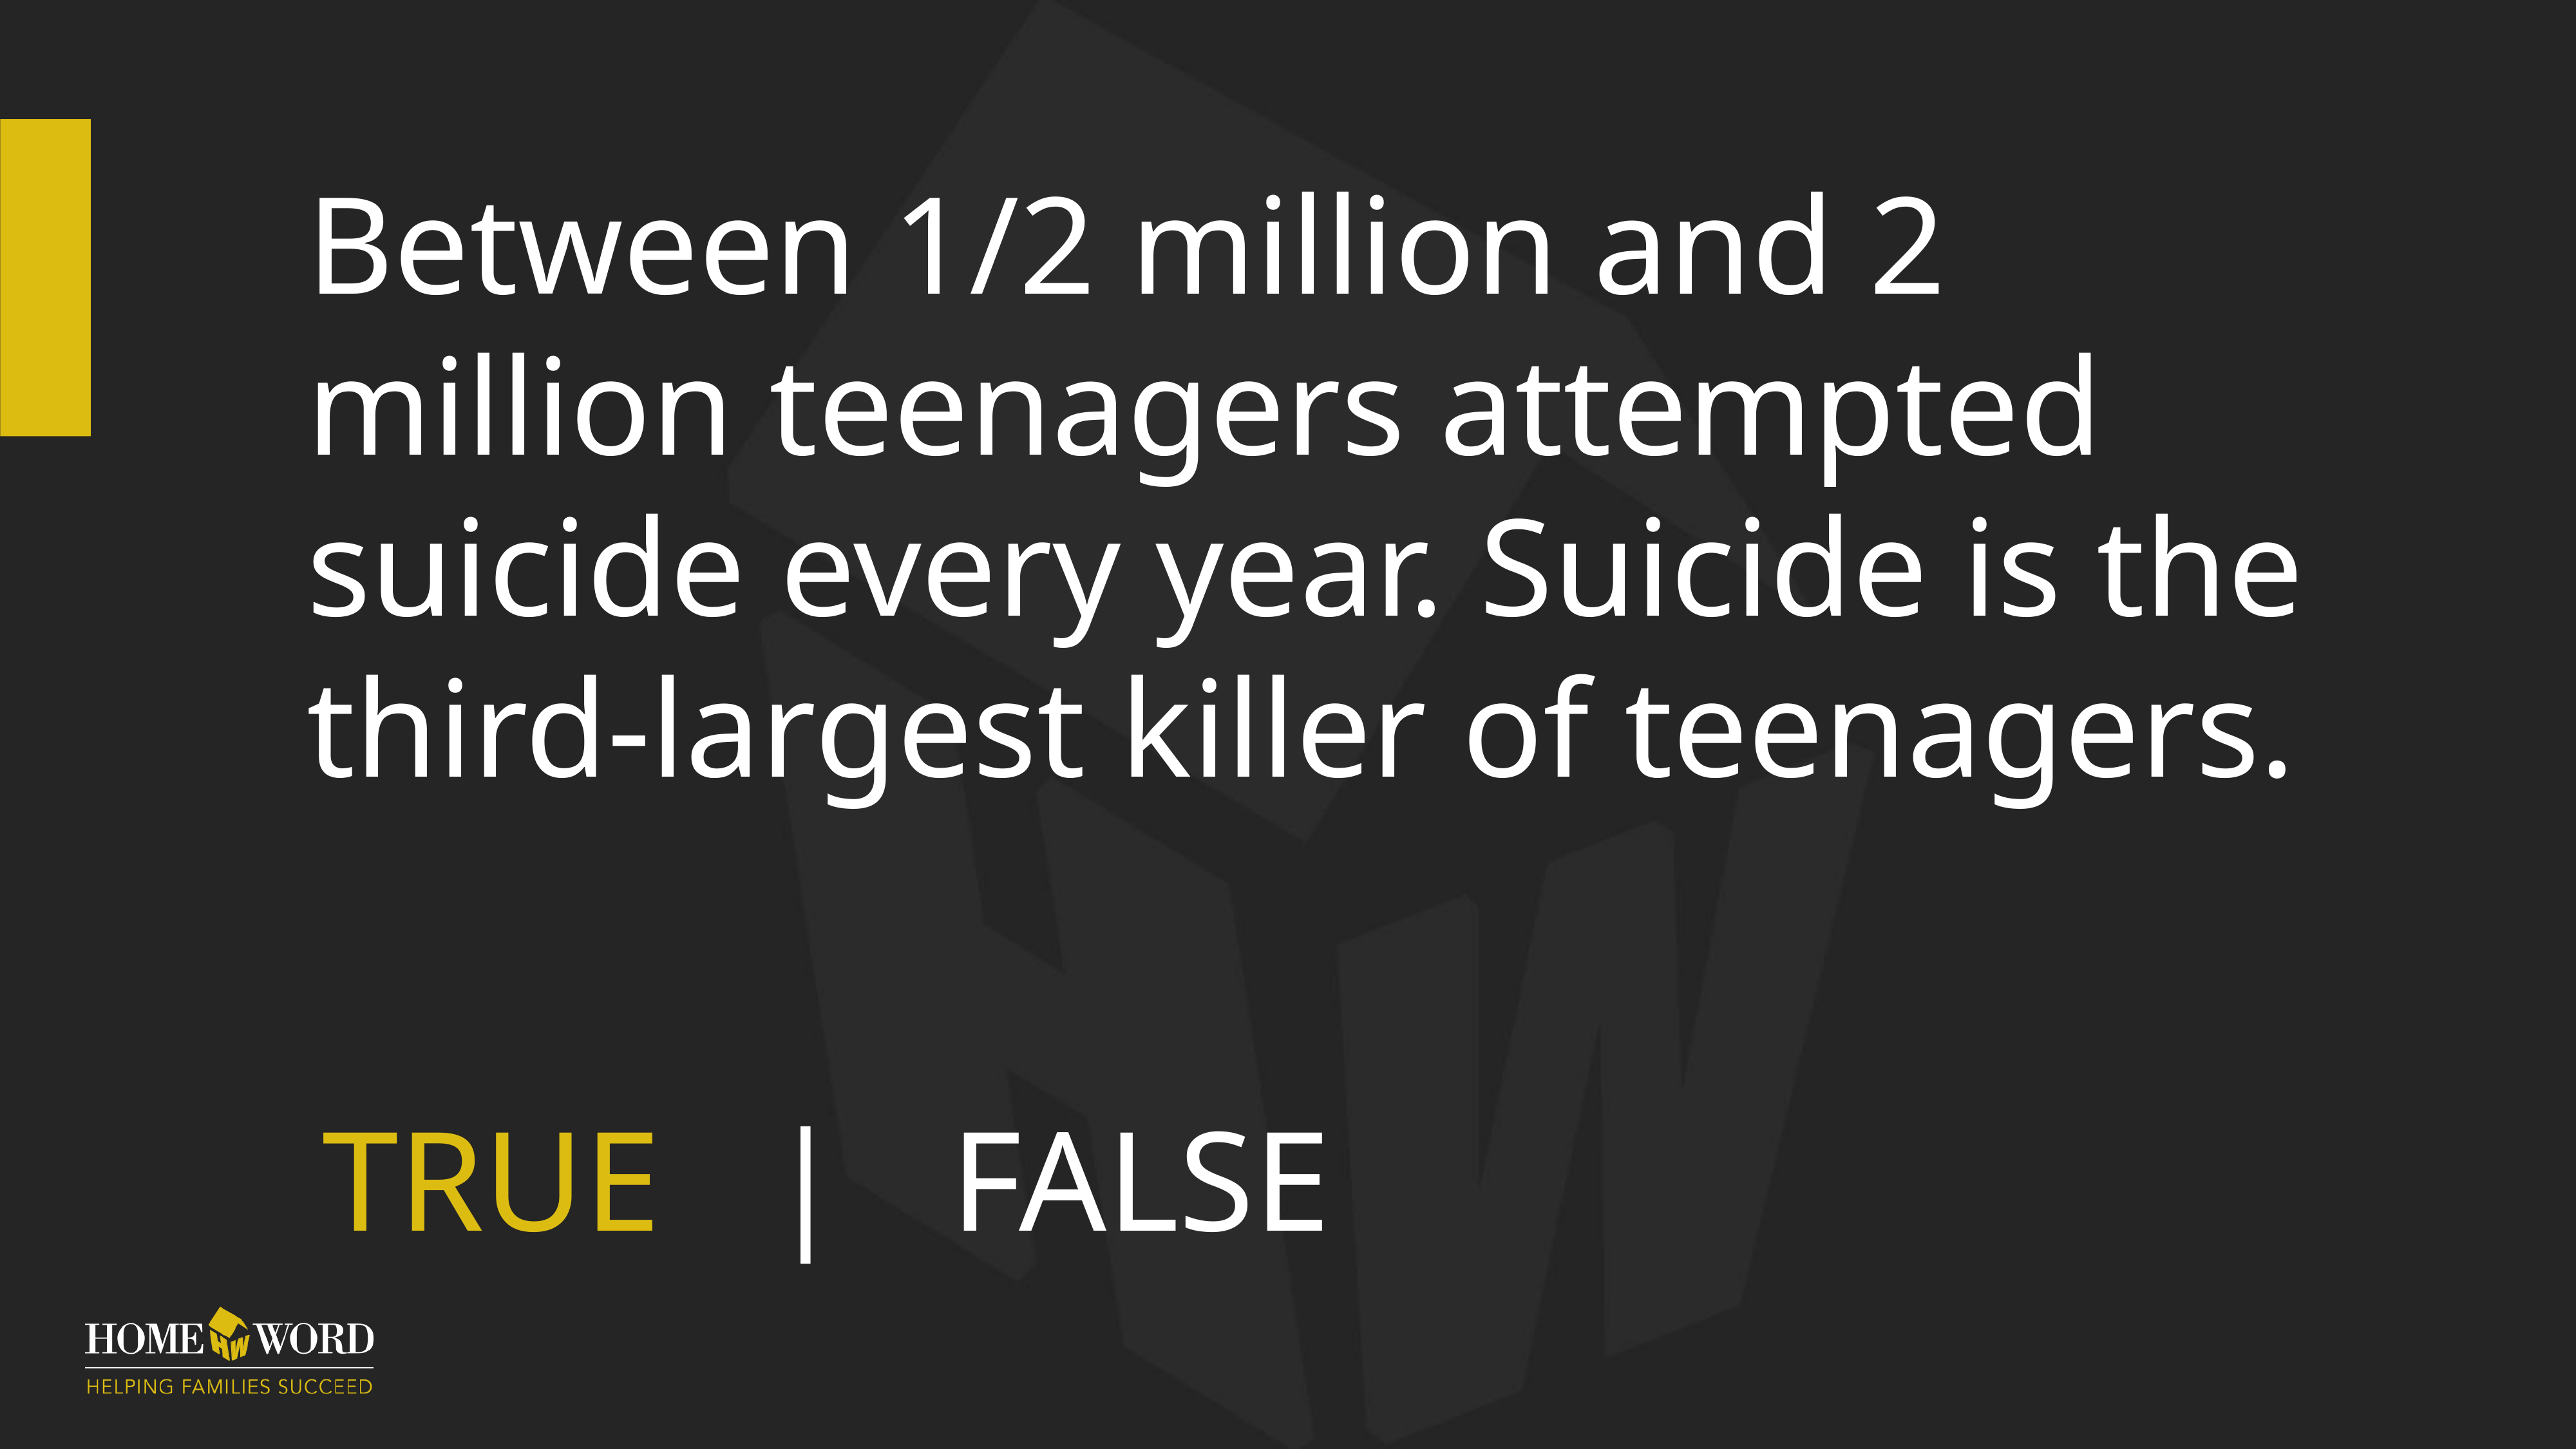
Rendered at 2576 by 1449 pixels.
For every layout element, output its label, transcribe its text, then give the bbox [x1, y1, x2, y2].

picture [0, 0, 2576, 1449]
text_box TRUE | FALSE [317, 1088, 2385, 1264]
title Between 1/2 million and 2 million teenagers attempted suicide every year. Suicide is the third-largest killer of teenagers. [301, 154, 2369, 968]
